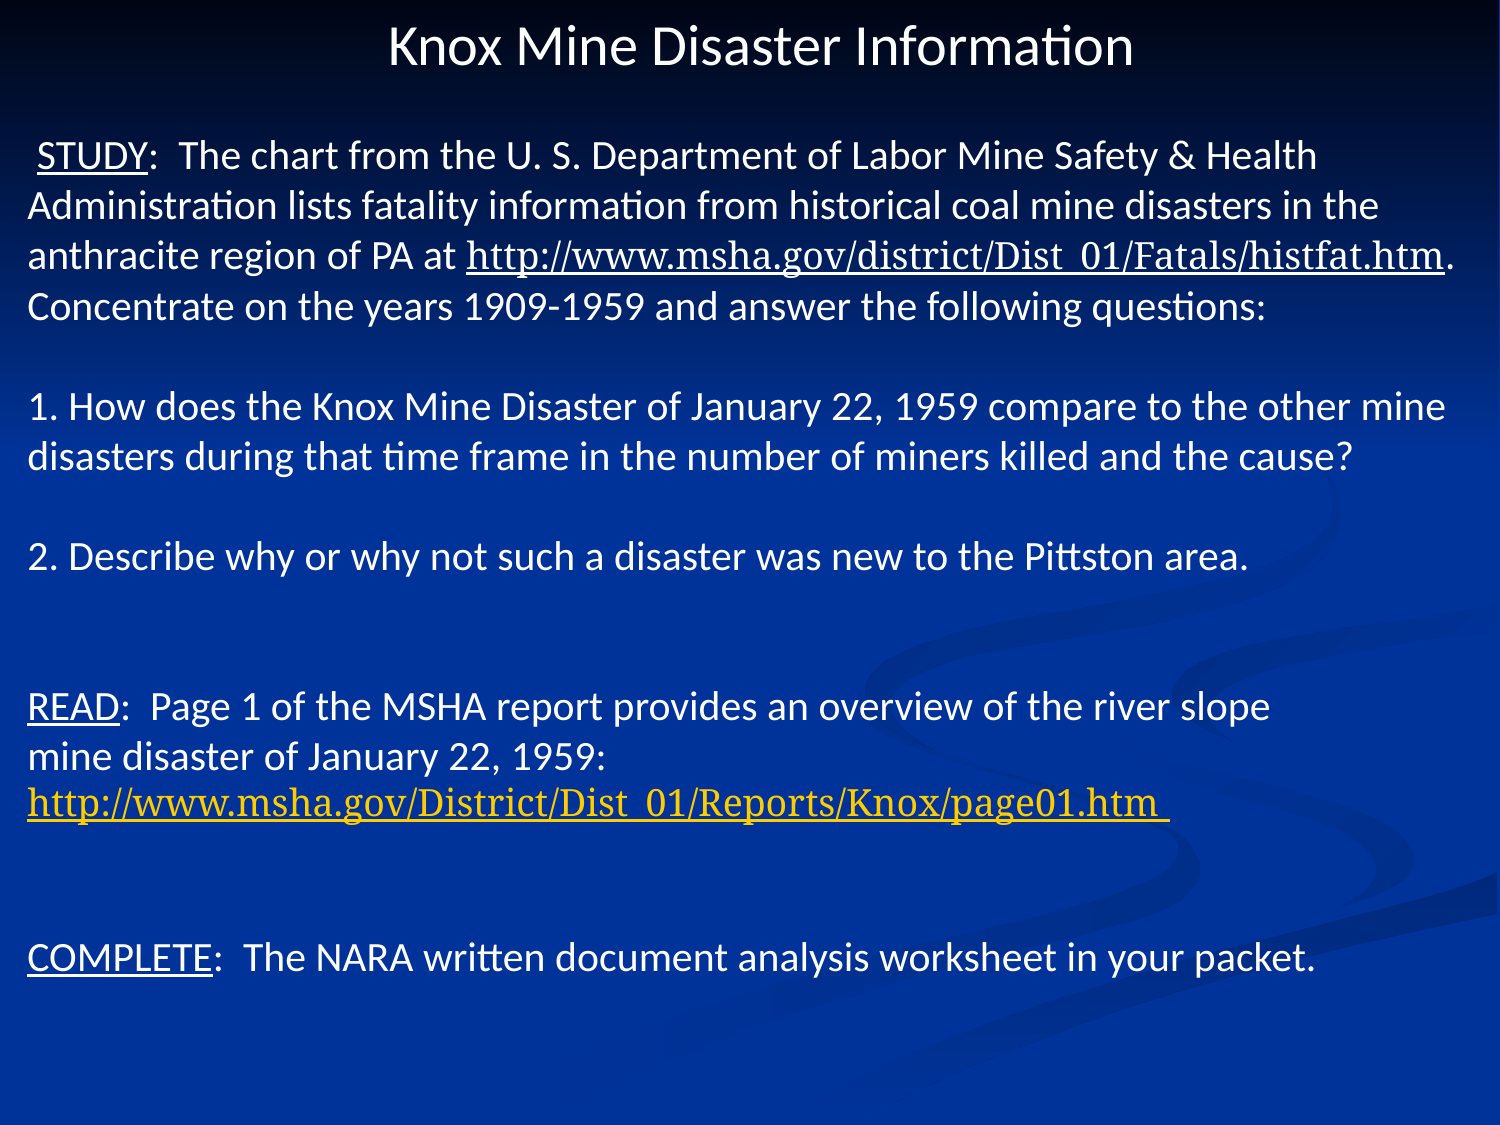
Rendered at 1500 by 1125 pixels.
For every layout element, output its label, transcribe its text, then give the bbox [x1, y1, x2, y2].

text_box Knox Mine Disaster Information STUDY: The chart from the U. S. Department of Labor Mine Safety & Health Administration lists fatality information from historical coal mine disasters in the anthracite region of PA at http://www.msha.gov/district/Dist_01/Fatals/histfat.htm. Concentrate on the years 1909-1959 and answer the following questions: 1. How does the Knox Mine Disaster of January 22, 1959 compare to the other mine disasters during that time frame in the number of miners killed and the cause? 2. Describe why or why not such a disaster was new to the Pittston area. READ: Page 1 of the MSHA report provides an overview of the river slope mine disaster of January 22, 1959: http://www.msha.gov/District/Dist_01/Reports/Knox/page01.htm COMPLETE: The NARA written document analysis worksheet in your packet. [12, 0, 1500, 1088]
